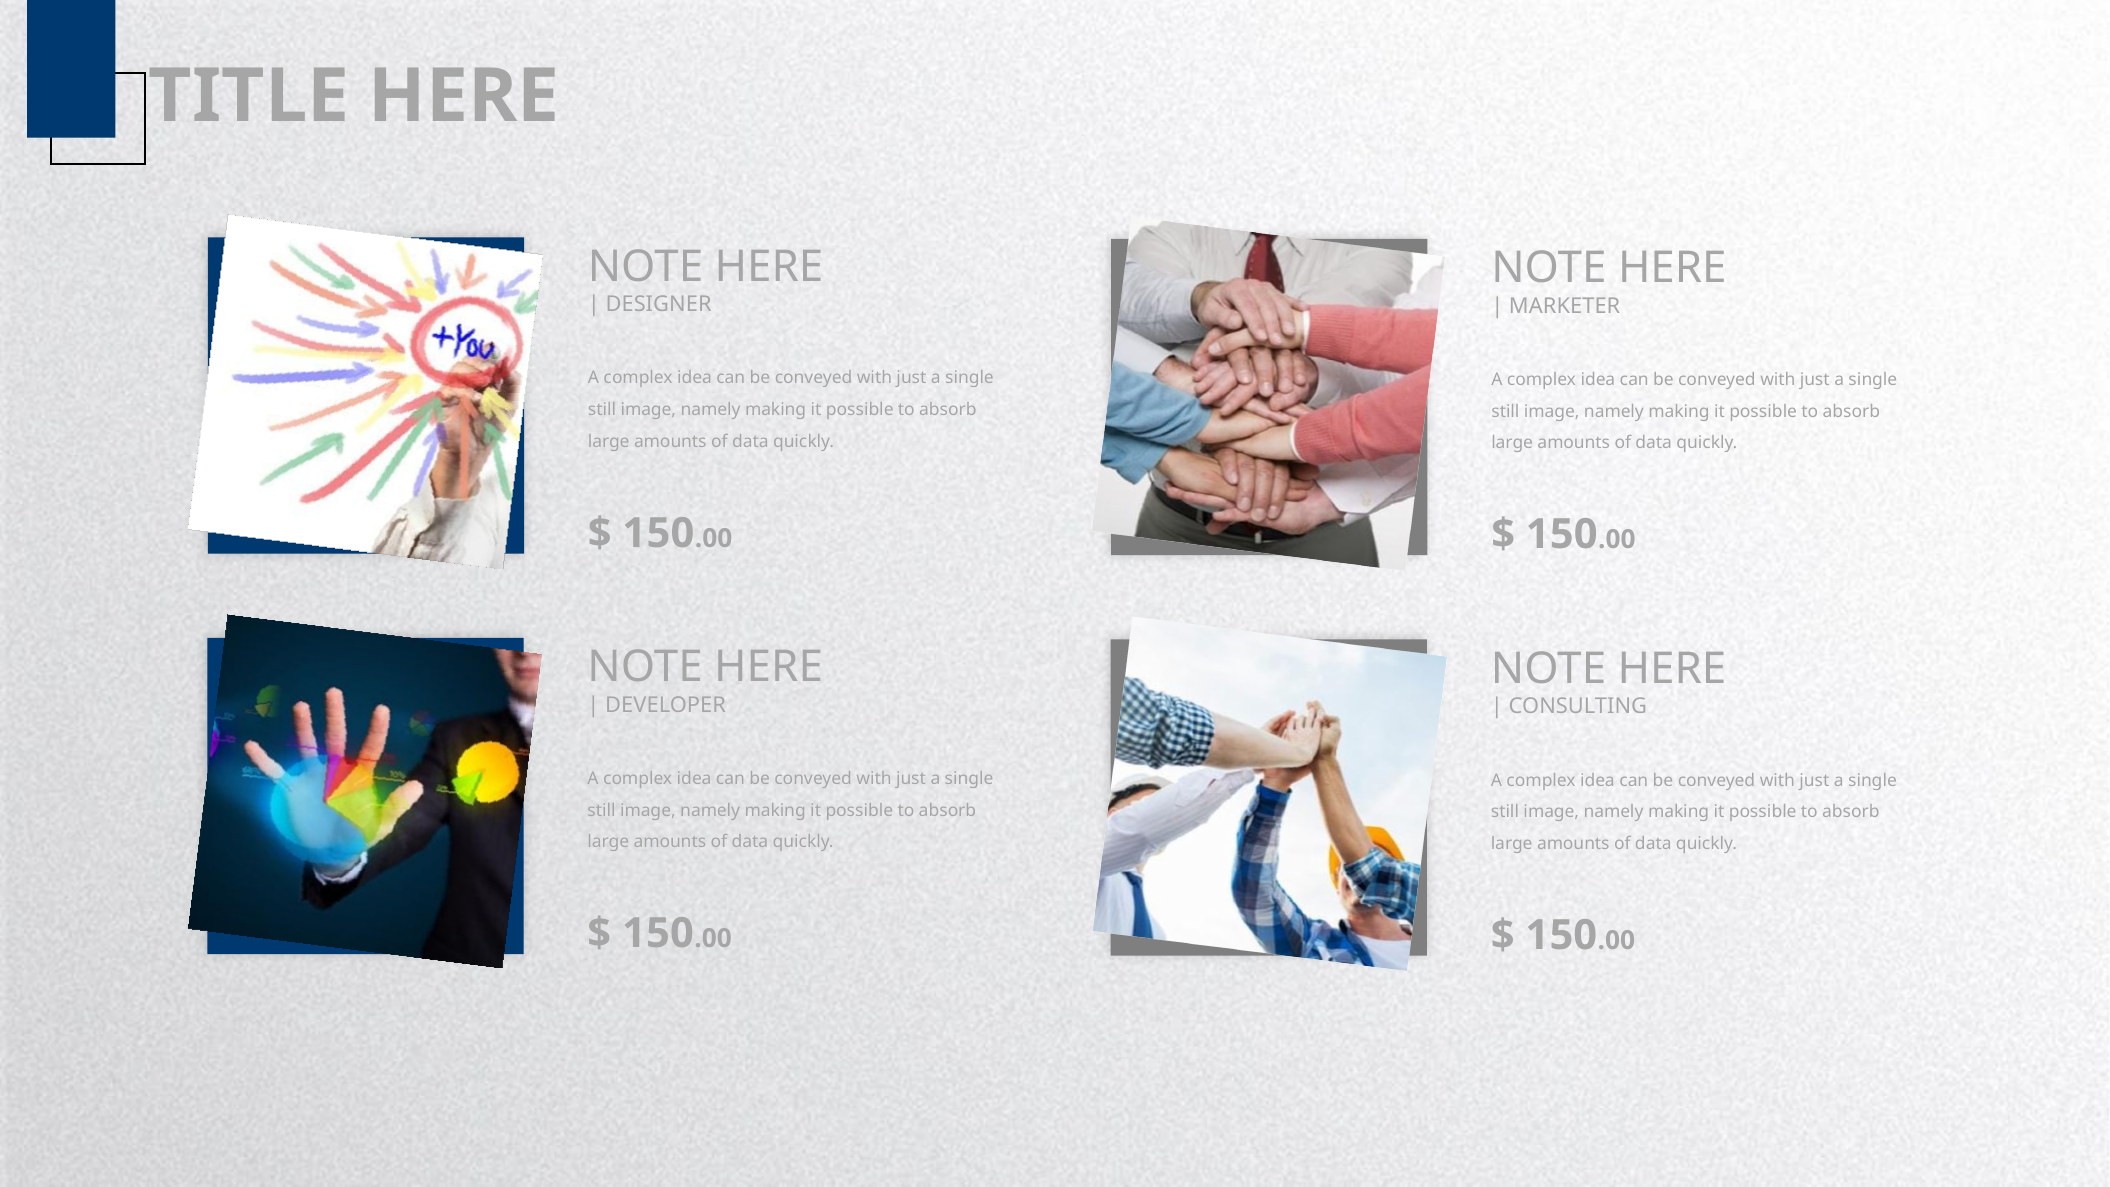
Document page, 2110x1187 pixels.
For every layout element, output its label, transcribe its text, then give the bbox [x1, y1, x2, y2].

text_box [207, 550, 383, 555]
text_box [50, 72, 146, 165]
text_box $ 150.00 [1491, 506, 1716, 558]
text_box [505, 403, 525, 555]
picture [0, 0, 2110, 1187]
text_box NOTE HERE | MARKETER A complex idea can be conveyed with just a single still image, namely making it possible to absorb large amounts of data quickly. [1491, 238, 1902, 453]
text_box $ 150.00 [587, 905, 812, 956]
text_box [504, 794, 525, 955]
text_box TITLE HERE [149, 46, 561, 137]
text_box [1408, 399, 1428, 556]
text_box [1110, 952, 1287, 957]
text_box [1410, 952, 1428, 957]
text_box $ 150.00 [588, 505, 813, 556]
text_box [1110, 552, 1277, 556]
text_box [26, 0, 116, 139]
text_box NOTE HERE | CONSULTING A complex idea can be conveyed with just a single still image, namely making it possible to absorb large amounts of data quickly. [1490, 639, 1902, 853]
text_box [206, 950, 390, 955]
text_box $ 150.00 [1490, 907, 1715, 958]
text_box NOTE HERE | DEVELOPER A complex idea can be conveyed with just a single still image, namely making it possible to absorb large amounts of data quickly. [587, 637, 999, 852]
text_box NOTE HERE | DESIGNER A complex idea can be conveyed with just a single still image, namely making it possible to absorb large amounts of data quickly. [588, 237, 999, 451]
